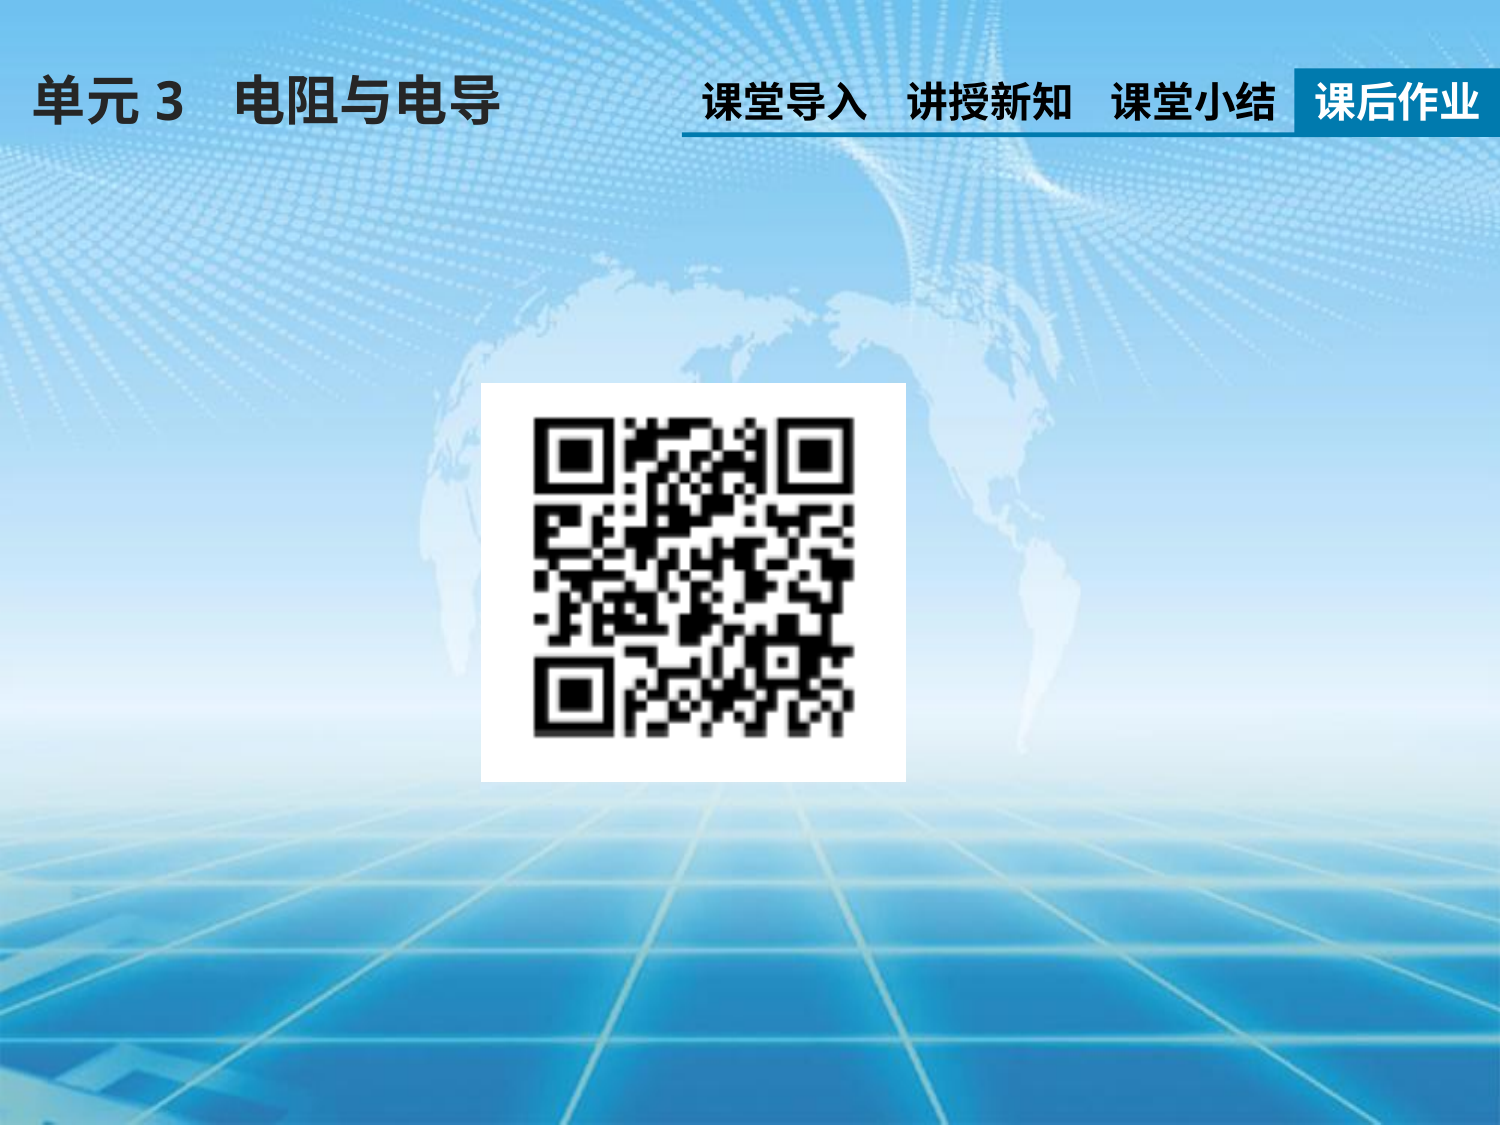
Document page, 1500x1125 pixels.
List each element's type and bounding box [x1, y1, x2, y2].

text_box [16, 59, 1500, 140]
picture [0, 0, 1500, 1125]
